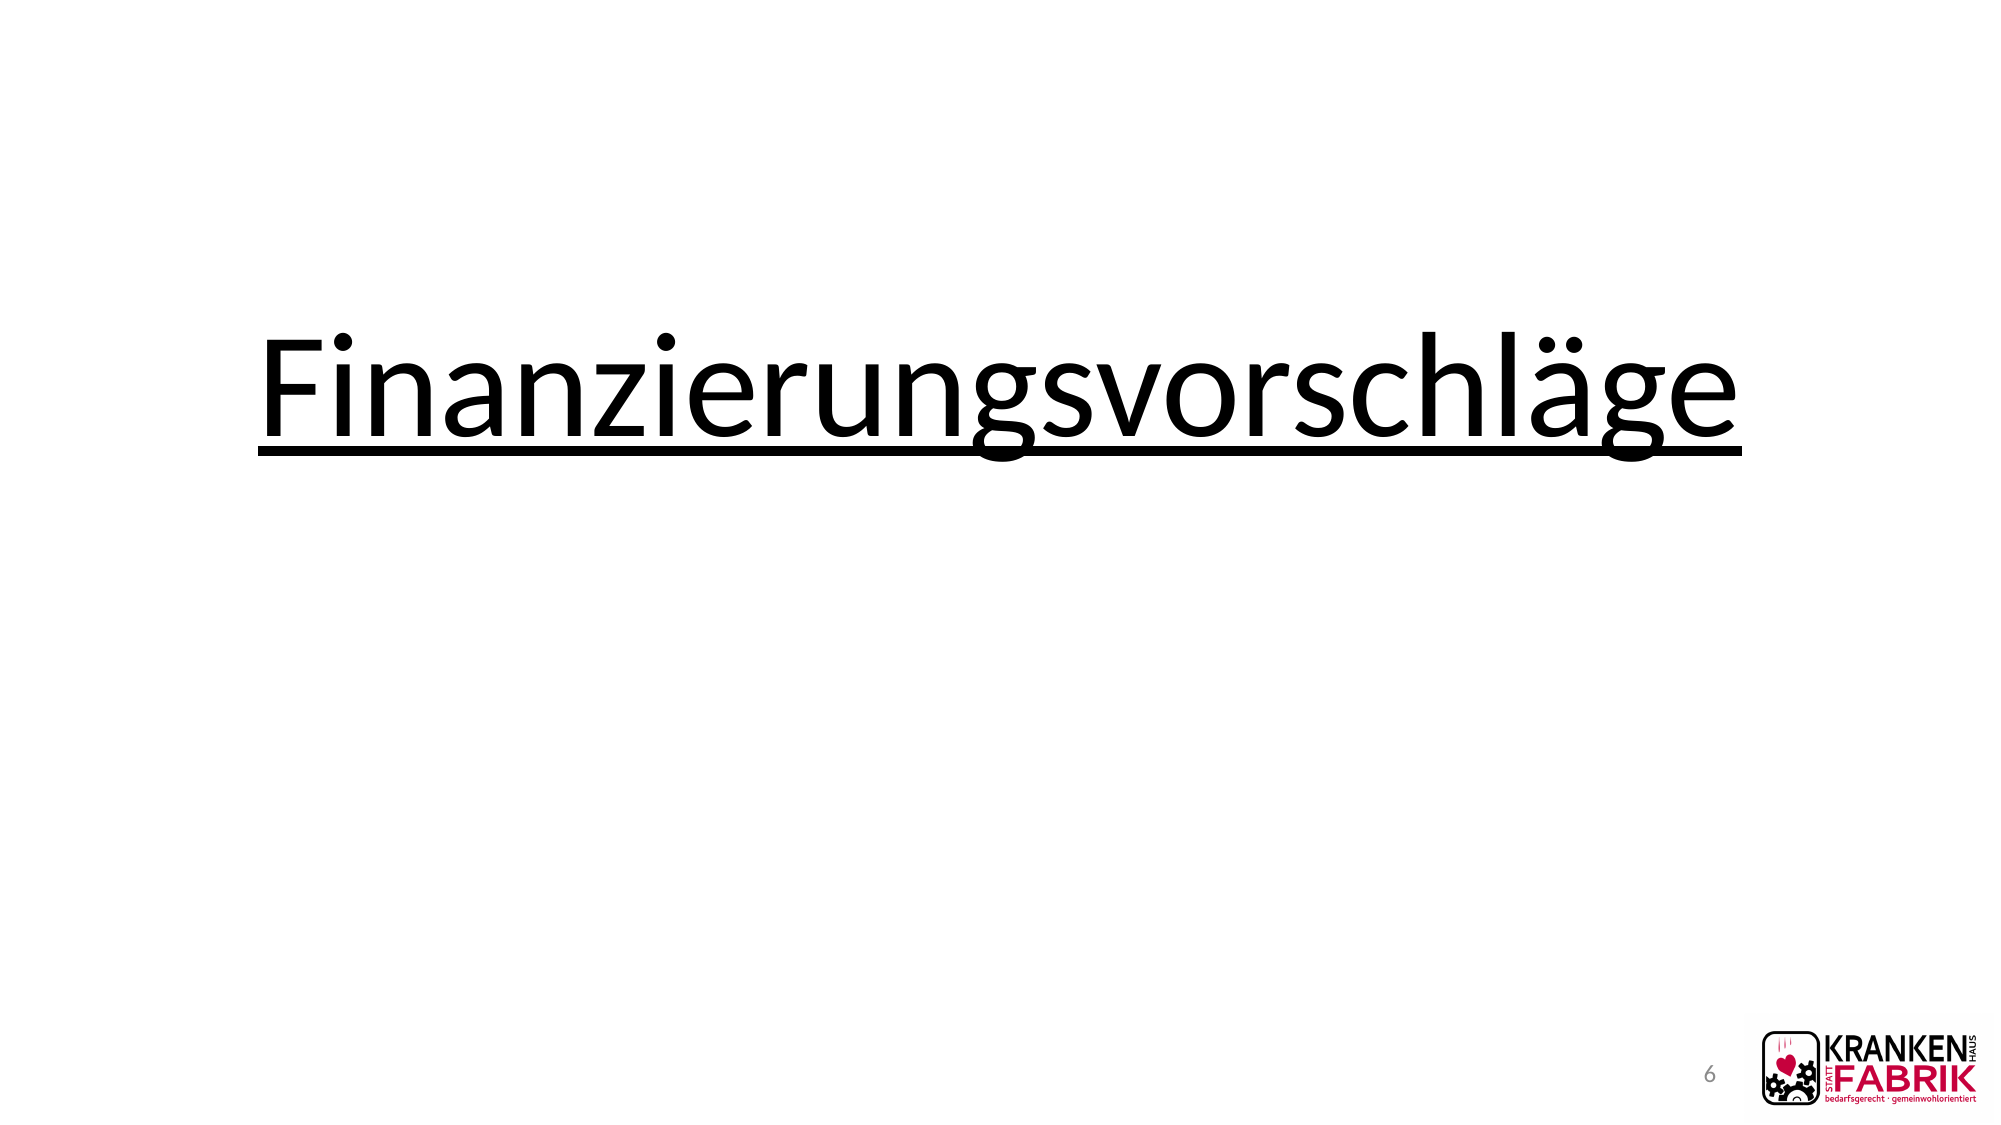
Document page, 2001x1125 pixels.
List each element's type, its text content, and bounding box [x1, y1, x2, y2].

picture [1744, 1013, 1994, 1123]
list Finanzierungsvorschläge [137, 299, 1863, 1014]
slide_number 6 [1281, 1042, 1731, 1103]
